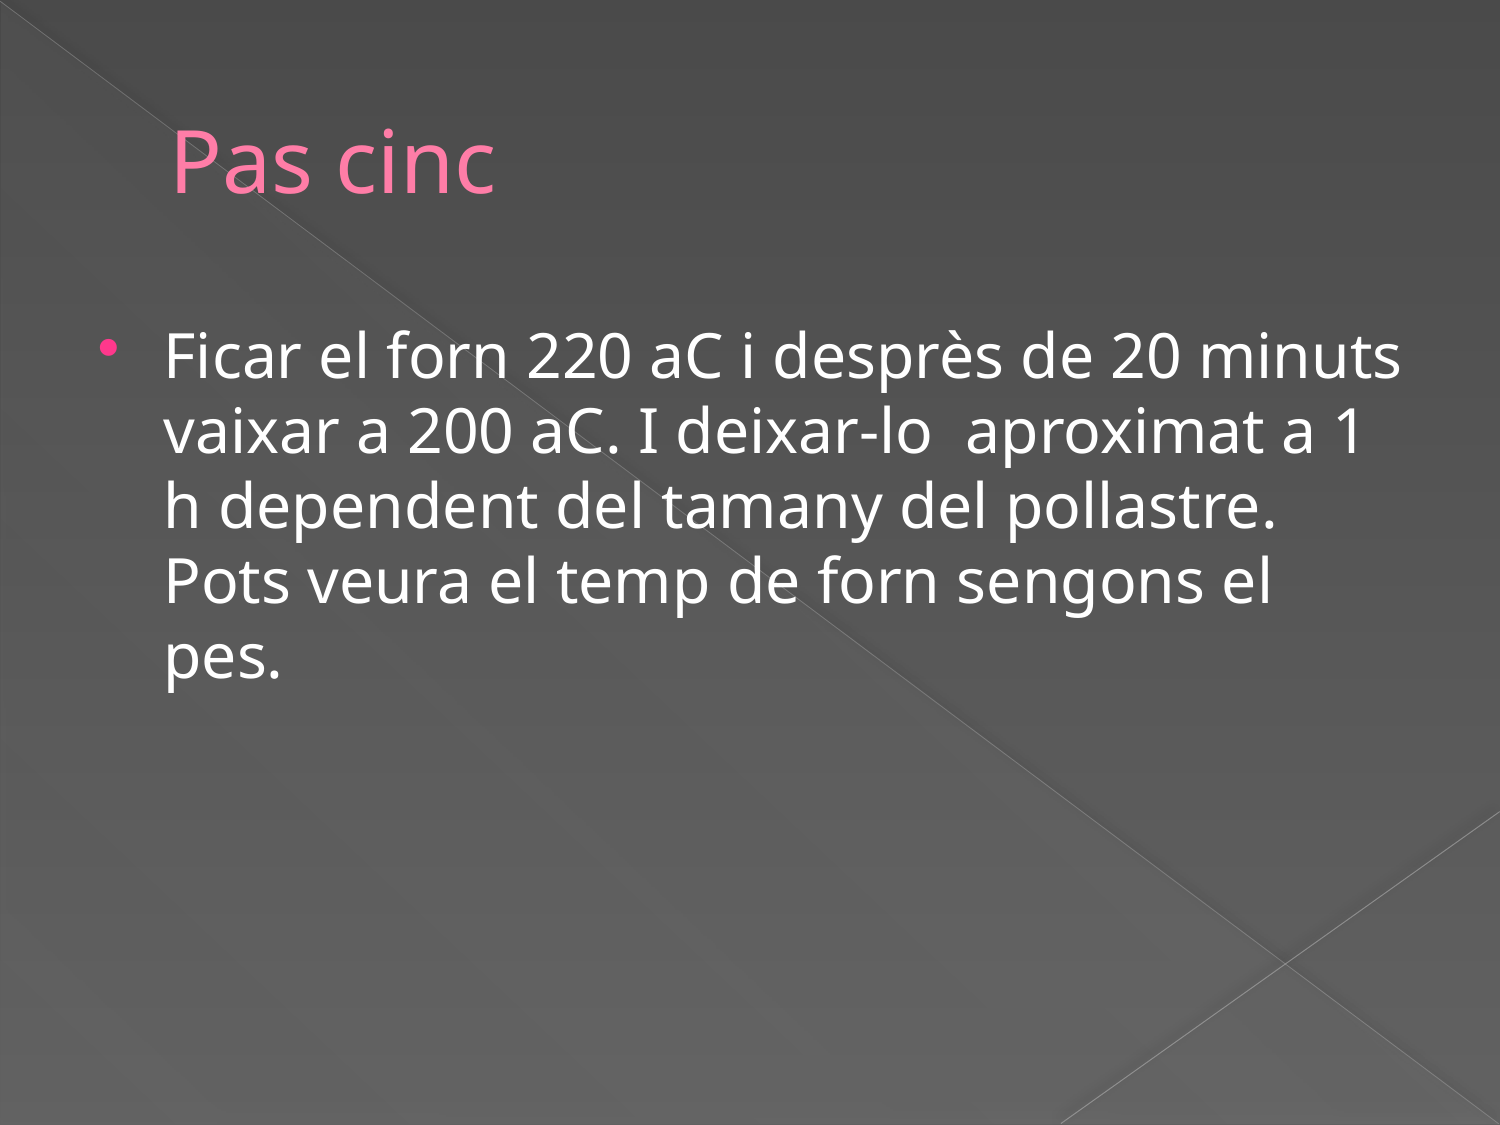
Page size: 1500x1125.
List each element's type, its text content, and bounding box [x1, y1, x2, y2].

list Ficar el forn 220 aC i desprès de 20 minuts vaixar a 200 aC. I deixar-lo aproximat a 1 h dependent del tamany del pollastre. Pots veura el temp de forn sengons el pes. [75, 308, 1425, 1059]
title Pas cinc [75, 43, 1425, 274]
